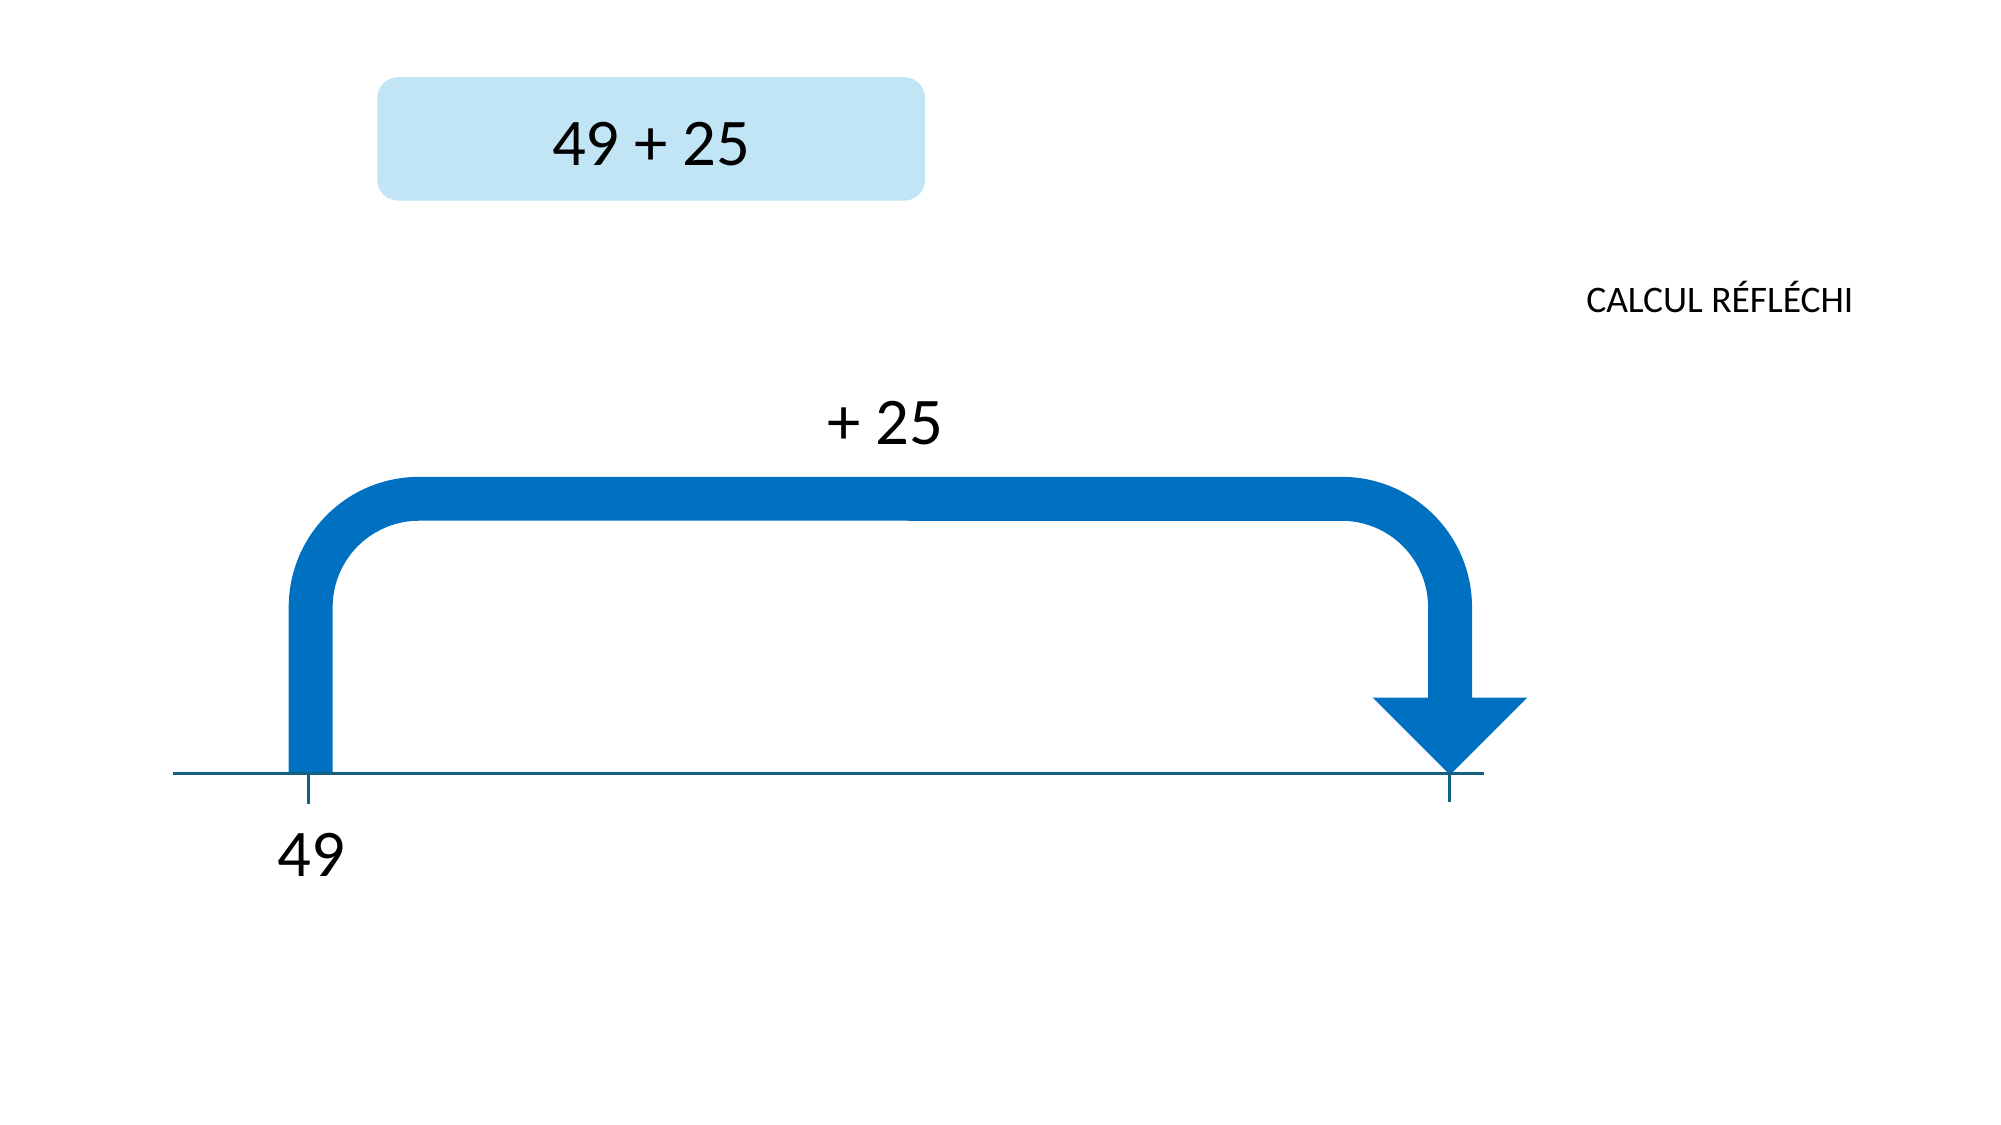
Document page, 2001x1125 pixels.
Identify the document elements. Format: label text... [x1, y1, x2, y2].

text_box 49 + 25 [375, 75, 927, 203]
text_box 49 [84, 802, 553, 897]
text_box CALCUL RÉFLÉCHI [1571, 267, 1878, 328]
text_box + 25 [643, 370, 1112, 466]
text_box [288, 476, 1528, 772]
